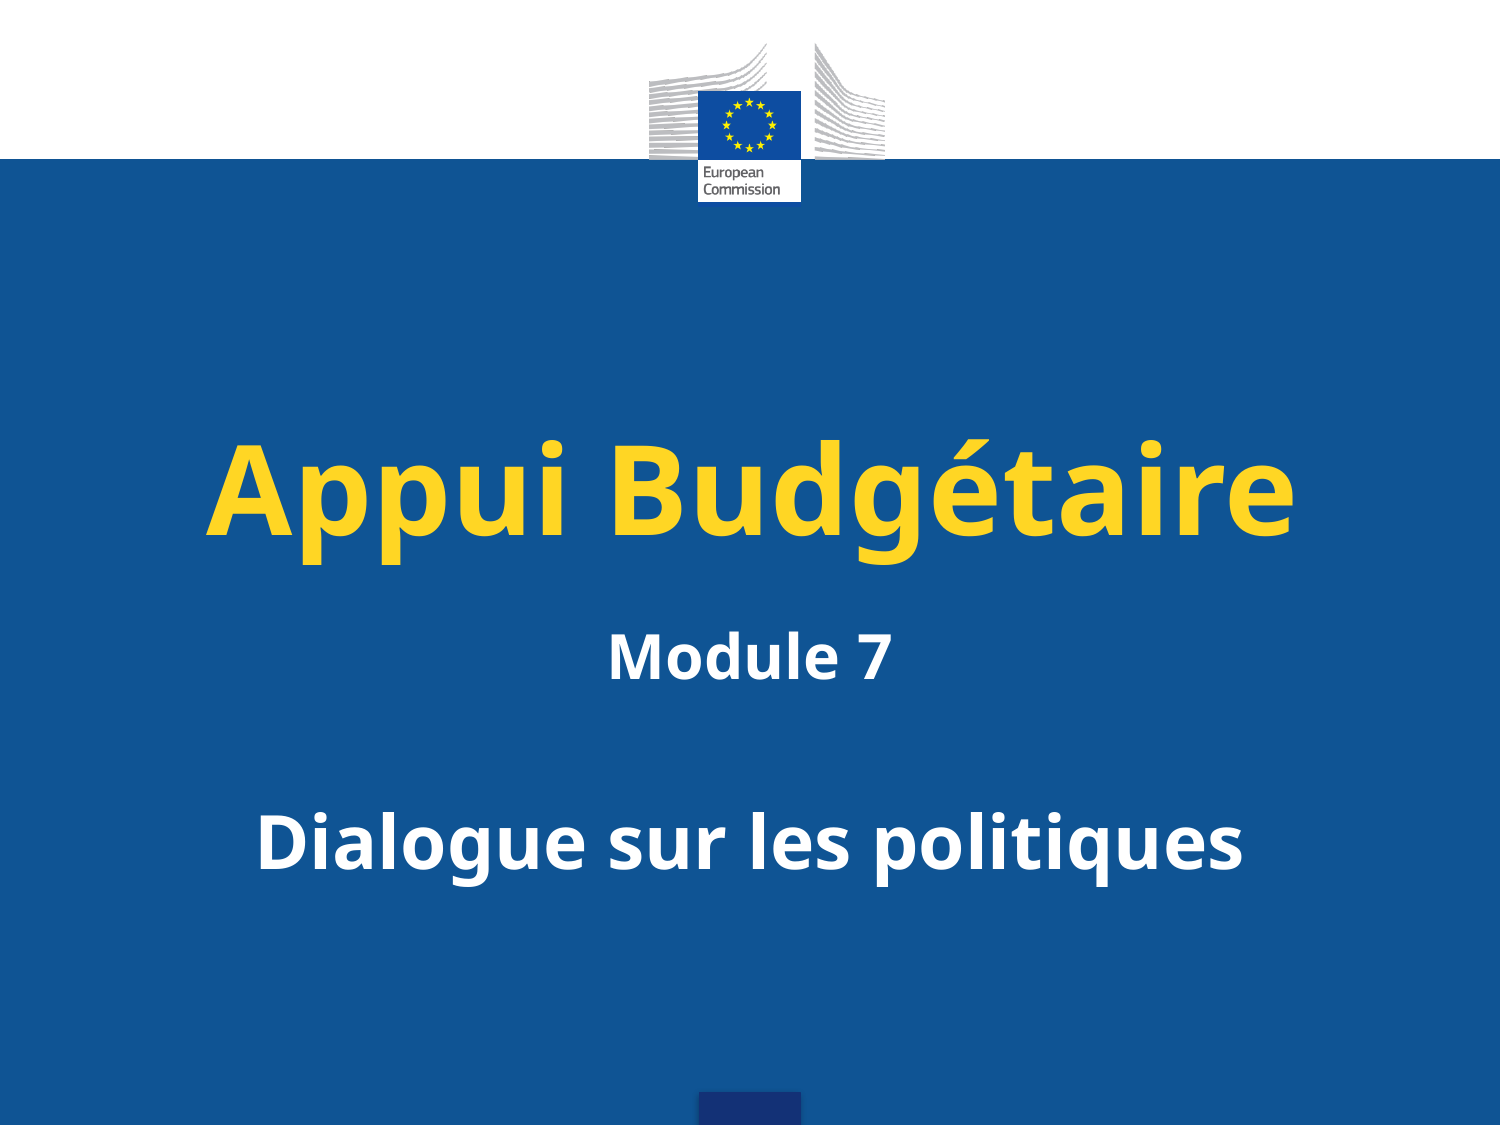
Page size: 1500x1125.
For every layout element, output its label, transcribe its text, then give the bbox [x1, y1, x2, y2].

title Appui Budgétaire [0, 420, 1500, 551]
subtitle Module 7 Dialogue sur les politiques [49, 609, 1451, 988]
